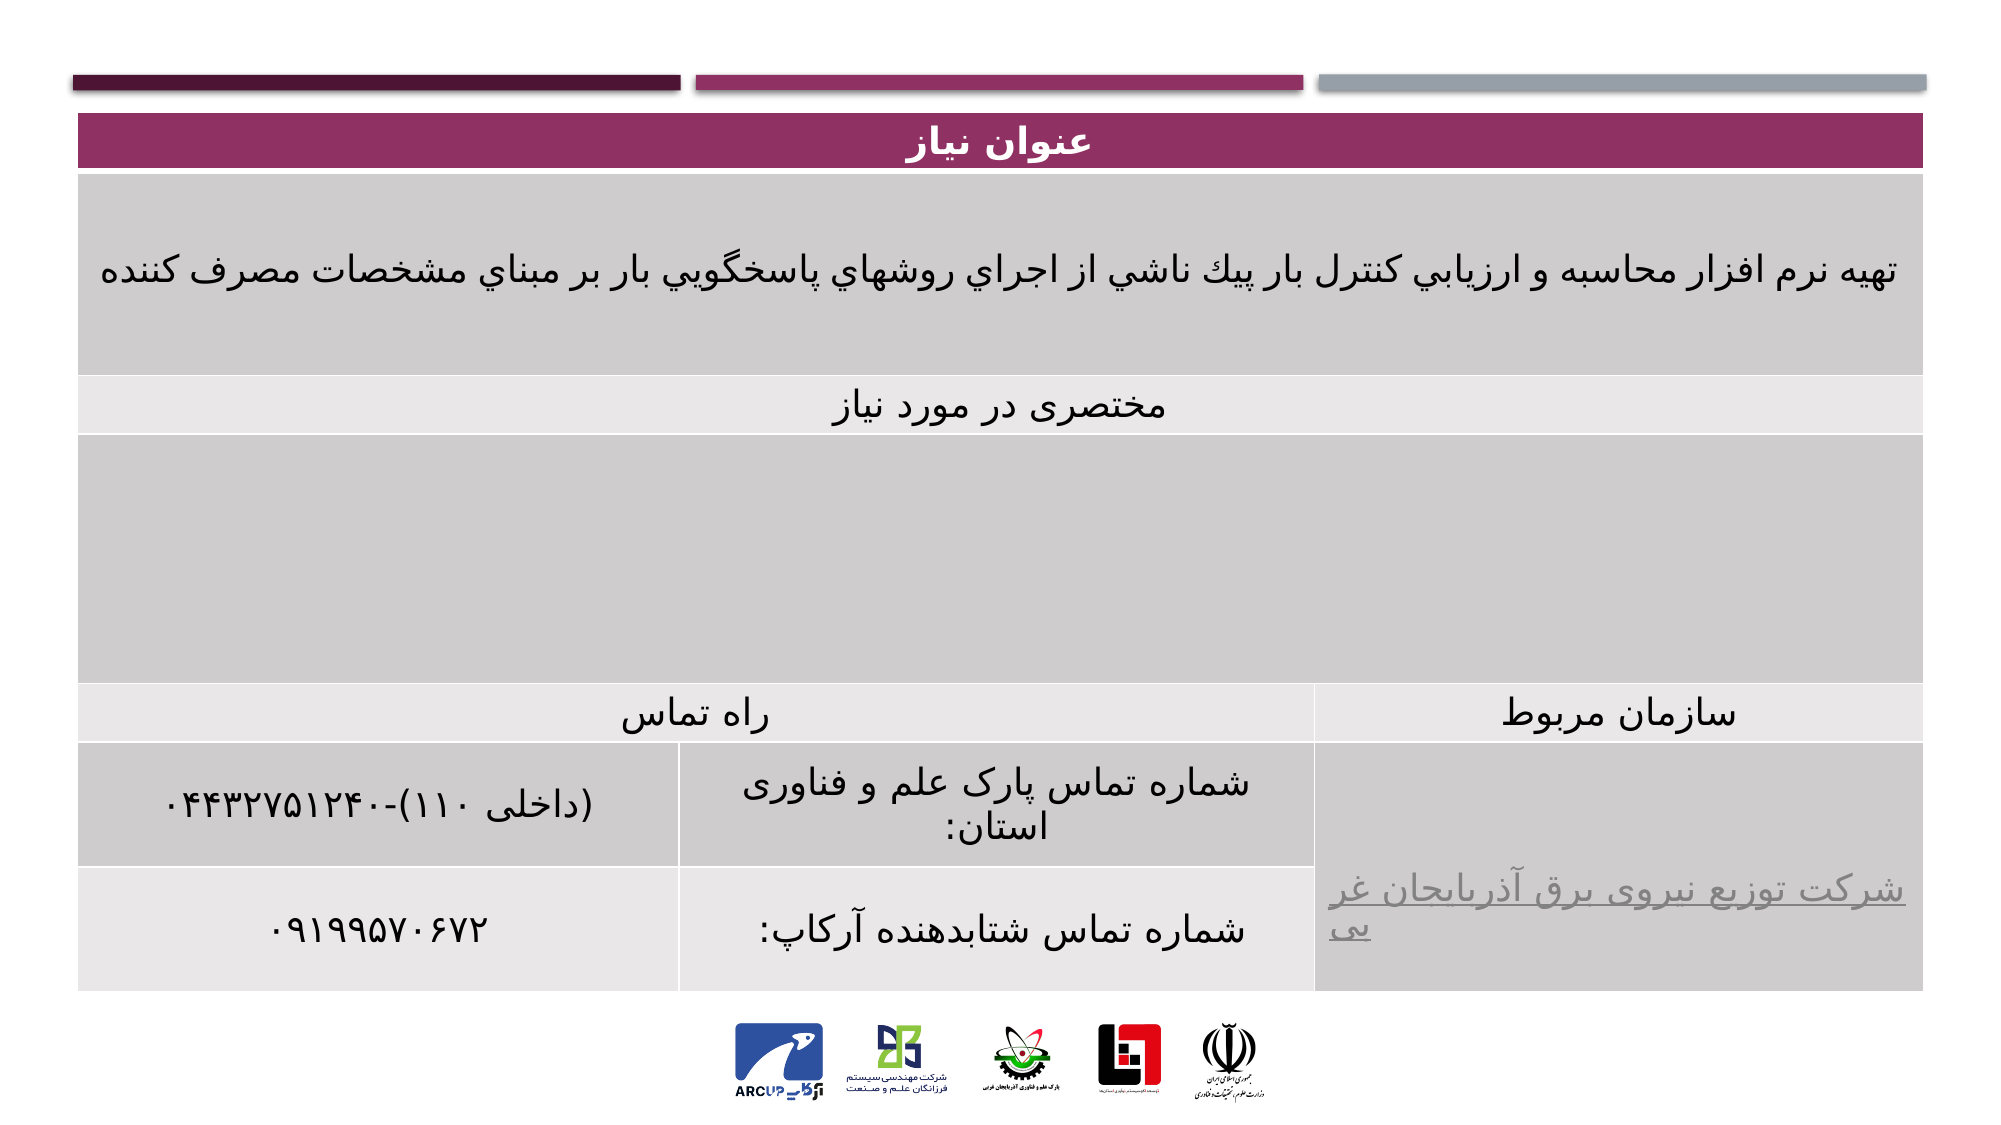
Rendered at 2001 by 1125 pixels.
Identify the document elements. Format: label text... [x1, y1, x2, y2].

table_cell (داخلی ۱۱۰)-۰۴۴۳۲۷۵۱۲۴۰ [78, 743, 678, 866]
table_cell راه تماس [78, 684, 1314, 741]
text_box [728, 1018, 1271, 1103]
table_cell شرکت توزیع نیروی برق آذربایجان غربی [1315, 743, 1923, 991]
table_cell شماره تماس شتابدهنده آرکاپ: [680, 868, 1314, 991]
table_cell سازمان مربوط [1315, 684, 1923, 741]
table_cell مختصری در مورد نیاز [78, 376, 1923, 433]
table_cell [78, 435, 1923, 683]
table_cell شماره تماس پارک علم و فناوری استان: [680, 743, 1314, 866]
table_cell ۰۹۱۹۹۵۷۰۶۷۲ [78, 868, 678, 991]
table_header عنوان نیاز [78, 113, 1923, 168]
table_cell تهيه نرم افزار محاسبه و ارزيابي كنترل بار پيك ناشي از اجراي روشهاي پاسخگويي بار بر مبناي مشخصات مصرف كننده [78, 174, 1923, 375]
